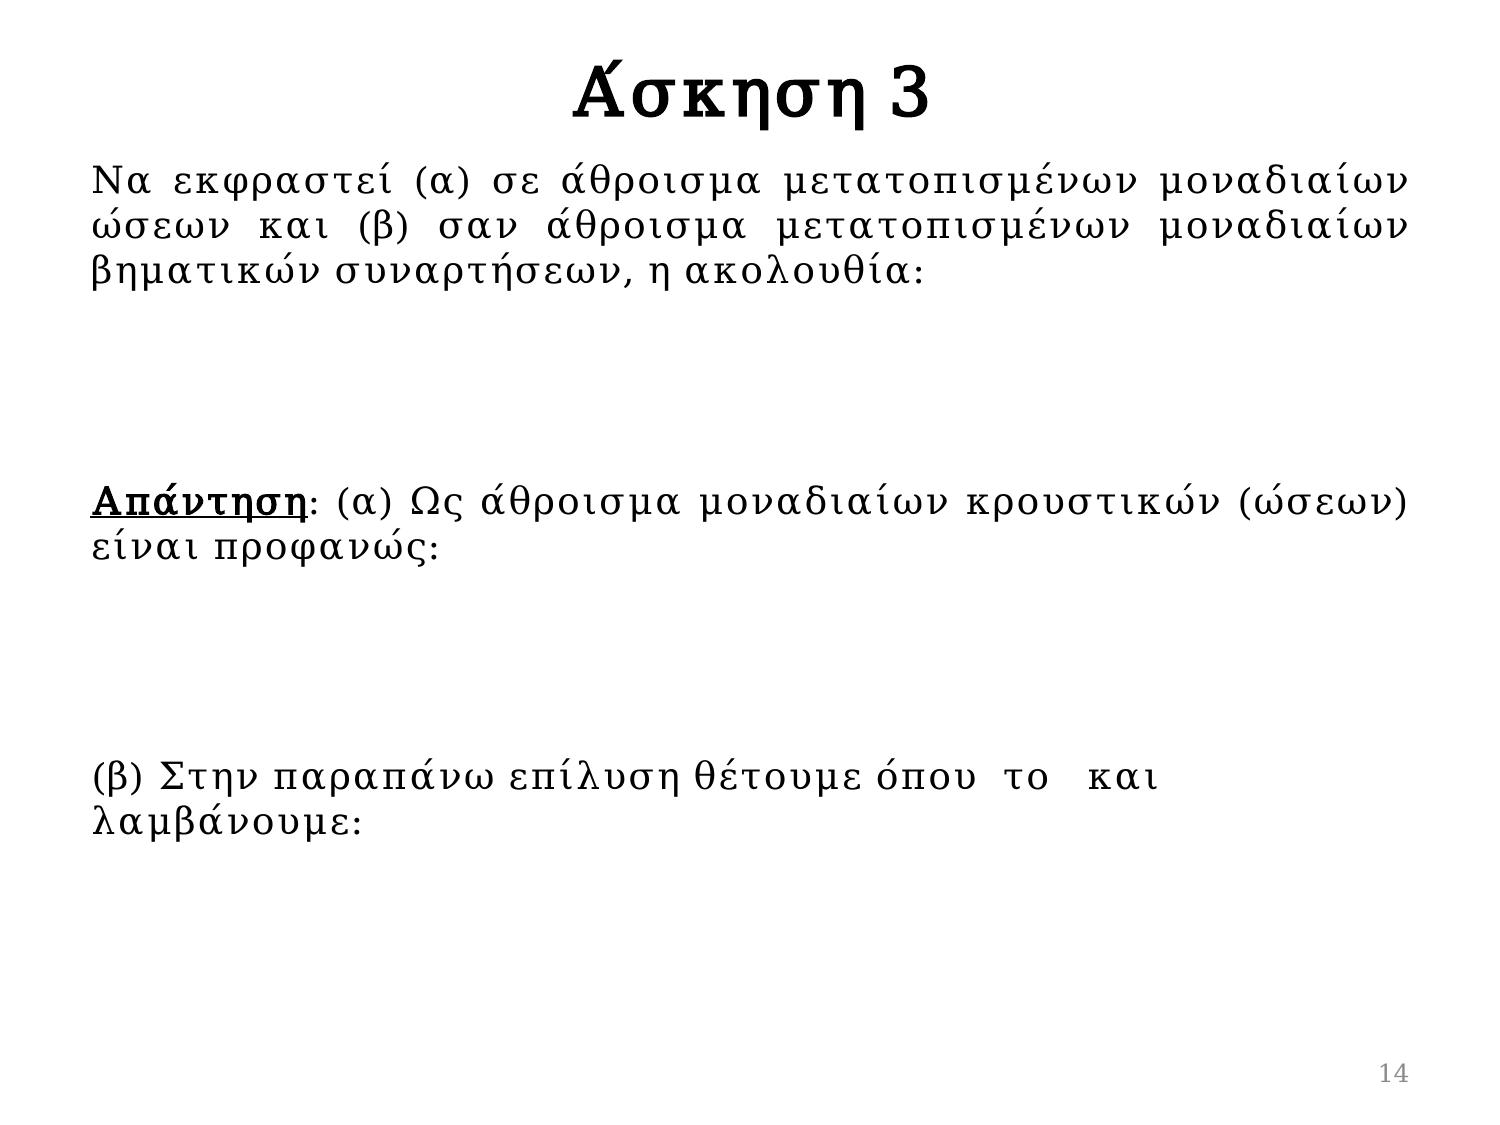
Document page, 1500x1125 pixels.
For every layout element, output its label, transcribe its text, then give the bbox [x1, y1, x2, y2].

title Άσκηση 3 [75, 19, 1425, 159]
slide_number 14 [1222, 1042, 1425, 1103]
